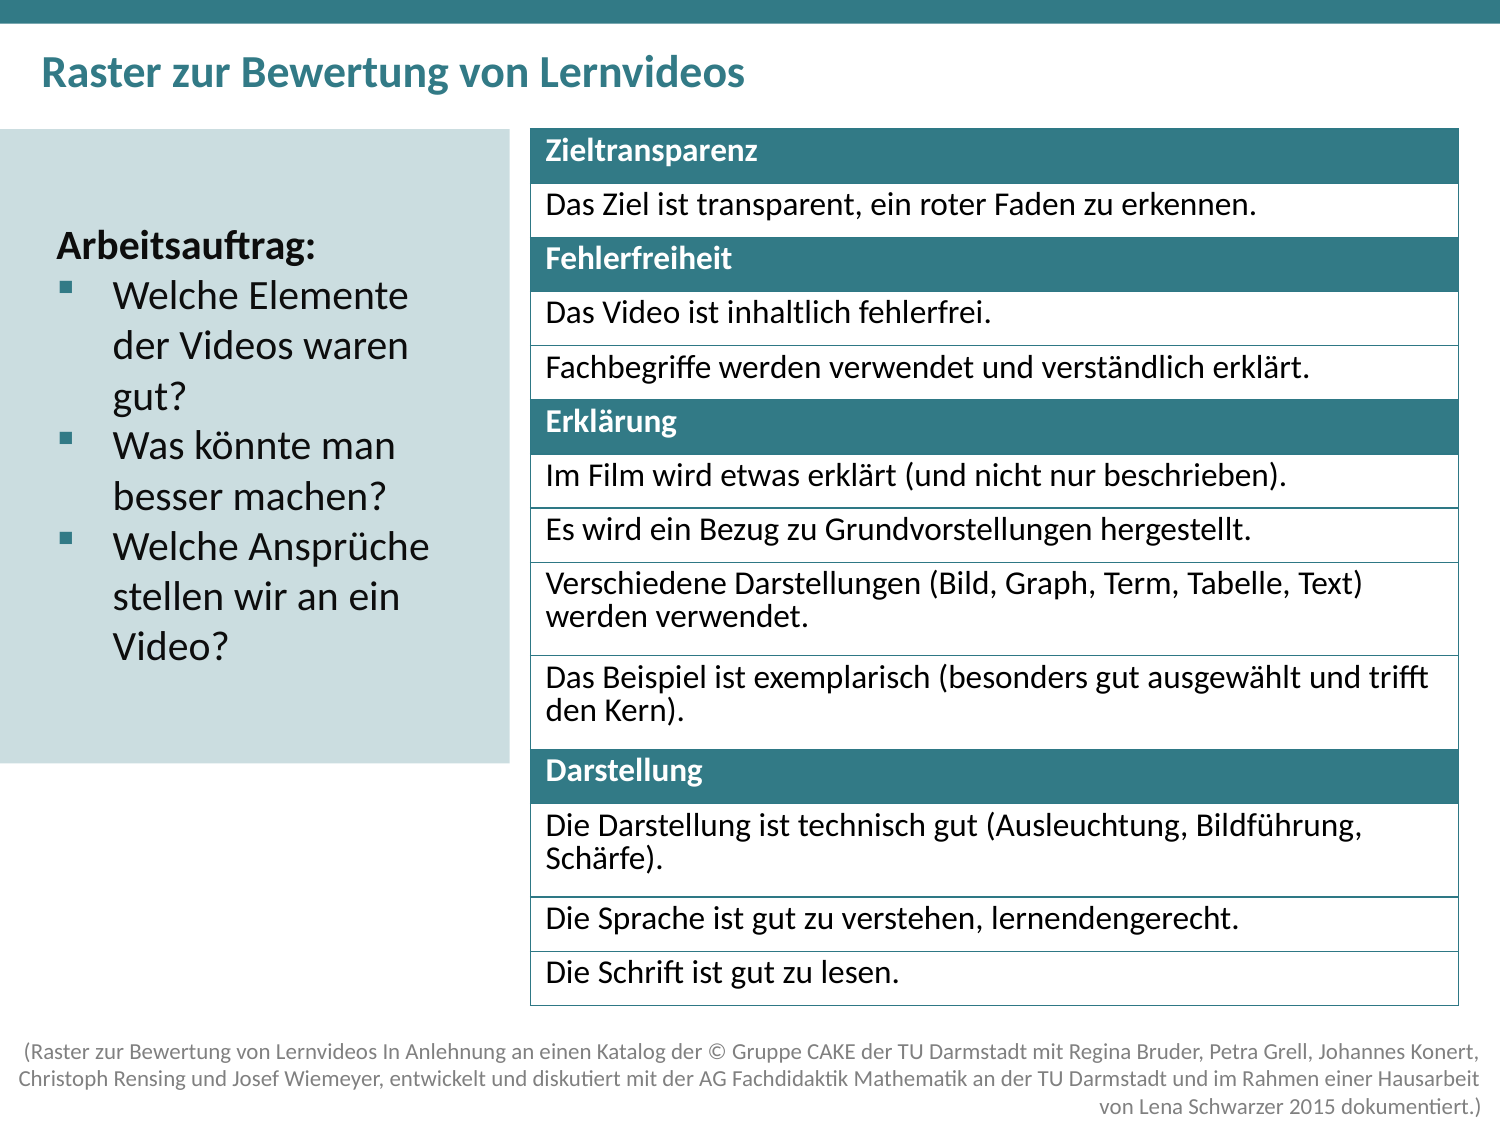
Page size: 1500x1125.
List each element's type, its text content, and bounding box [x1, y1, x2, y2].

table_cell Erklärung [531, 400, 1458, 453]
table_cell Das Ziel ist transparent, ein roter Faden zu erkennen. [531, 184, 1458, 237]
table_cell Fehlerfreiheit [531, 238, 1458, 291]
table_cell Im Film wird etwas erklärt (und nicht nur beschrieben). [531, 455, 1458, 507]
table_cell Die Sprache ist gut zu verstehen, lernendengerecht. [531, 898, 1458, 951]
table_cell Es wird ein Bezug zu Grundvorstellungen hergestellt. [531, 509, 1458, 562]
table_cell Fachbegriffe werden verwendet und verständlich erklärt. [531, 346, 1458, 399]
table_cell Verschiedene Darstellungen (Bild, Graph, Term, Tabelle, Text) werden verwendet. [531, 563, 1458, 655]
table_header Zieltransparenz [531, 130, 1458, 183]
text_box Arbeitsauftrag: Welche Elemente der Videos waren gut? Was könnte man besser machen? Welche Ansprüche stellen wir an ein Video? [41, 136, 485, 851]
title Raster zur Bewertung von Lernvideos [41, 53, 1459, 119]
table_cell Das Beispiel ist exemplarisch (besonders gut ausgewählt und trifft den Kern). [531, 656, 1458, 749]
list (Raster zur Bewertung von Lernvideos In Anlehnung an einen Katalog der © Gruppe CAKE der TU Darmstadt mit Regina Bruder, Petra Grell, Johannes Konert, Christoph Rensing und Josef Wiemeyer, entwickelt und diskutiert mit der AG Fachdidaktik Mathematik an der TU Darmstadt und im Rahmen einer Hausarbeit von Lena Schwarzer 2015 dokumentiert.) [17, 1036, 1483, 1072]
text_box [0, 129, 510, 764]
table_cell Die Darstellung ist technisch gut (Ausleuchtung, Bildführung, Schärfe). [531, 804, 1458, 896]
table_cell Darstellung [531, 750, 1458, 803]
table_cell Das Video ist inhaltlich fehlerfrei. [531, 292, 1458, 345]
table_cell Die Schrift ist gut zu lesen. [531, 952, 1458, 1005]
